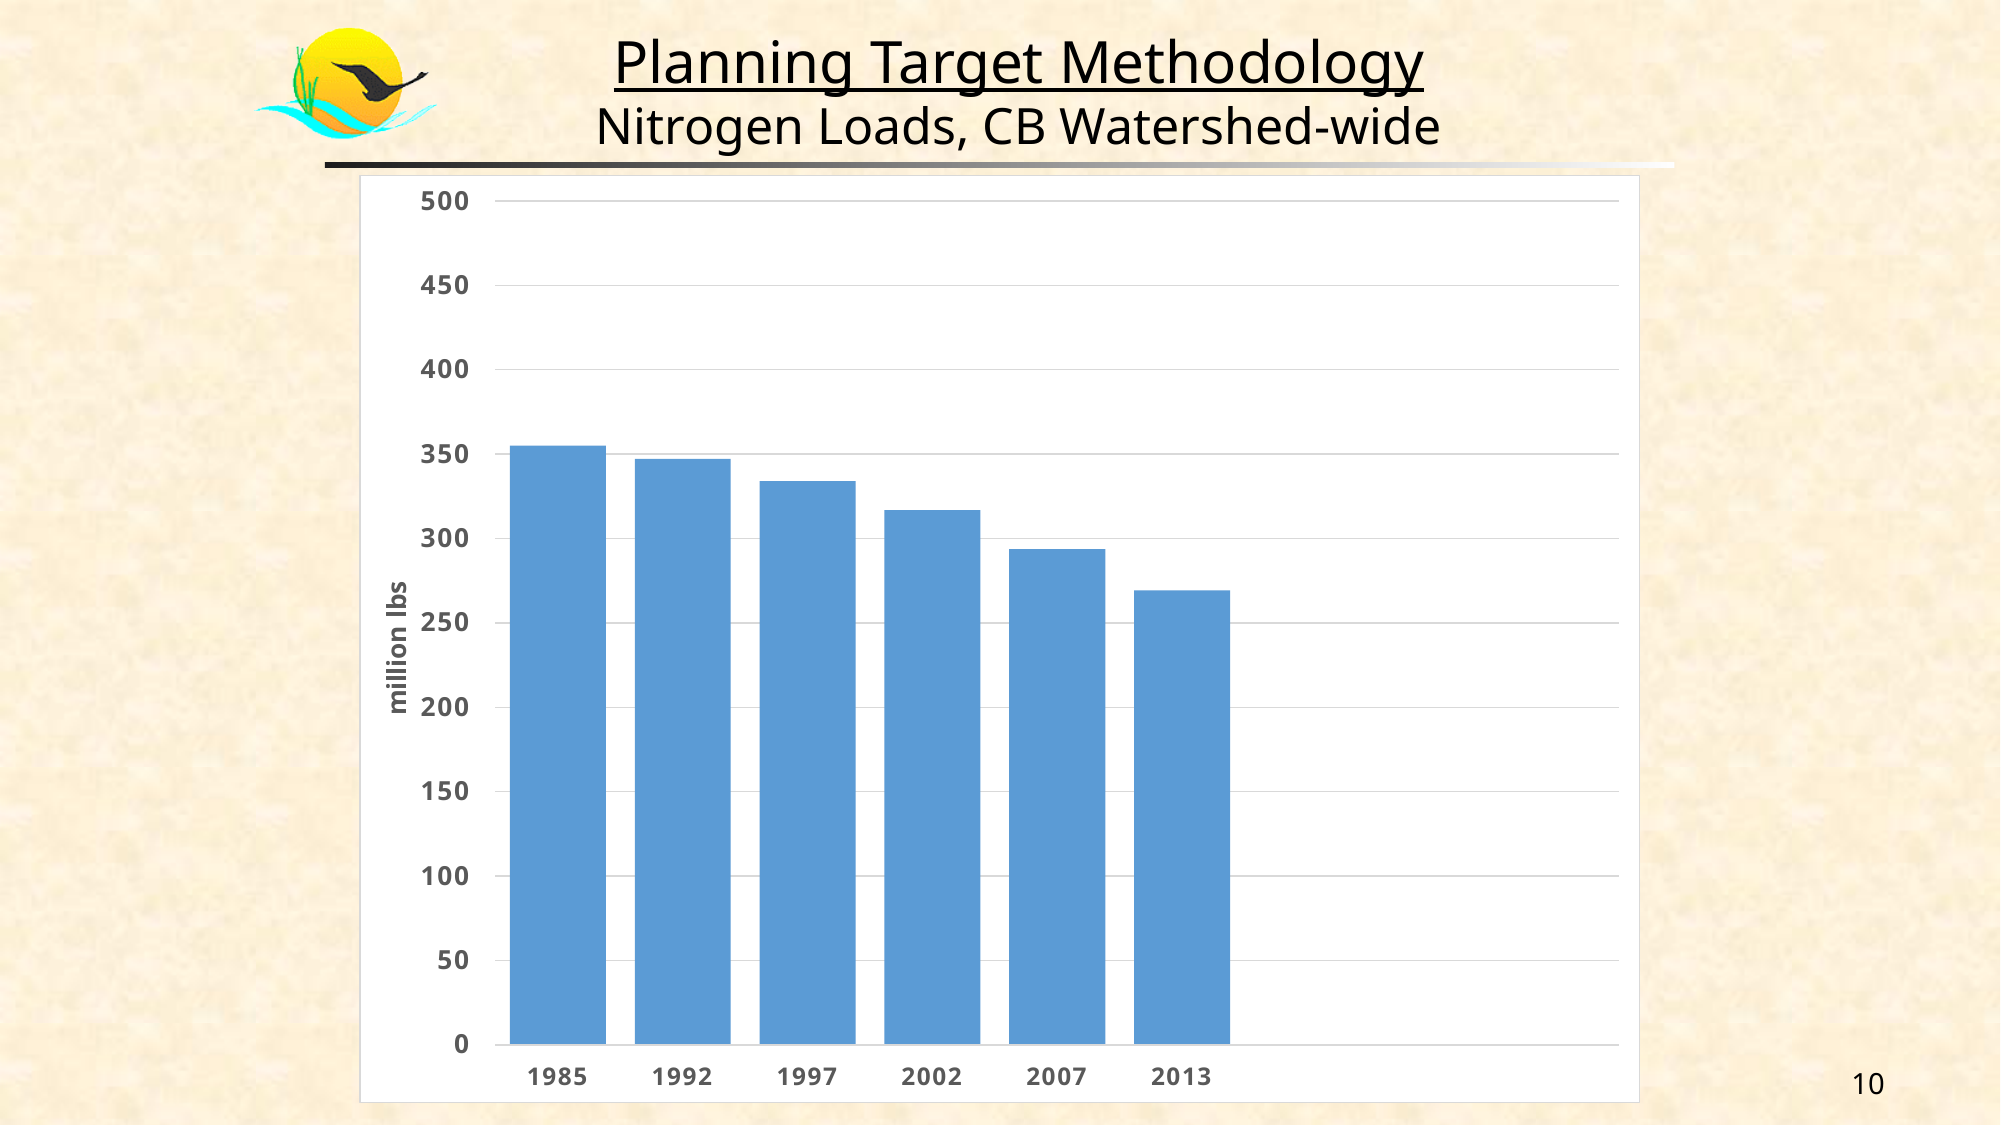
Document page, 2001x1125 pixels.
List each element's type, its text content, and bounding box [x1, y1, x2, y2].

text_box [324, 162, 1675, 168]
title Planning Target Methodology Nitrogen Loads, CB Watershed-wide [424, 37, 1613, 162]
slide_number 10 [1638, 1037, 1901, 1113]
picture [0, 0, 2001, 1125]
